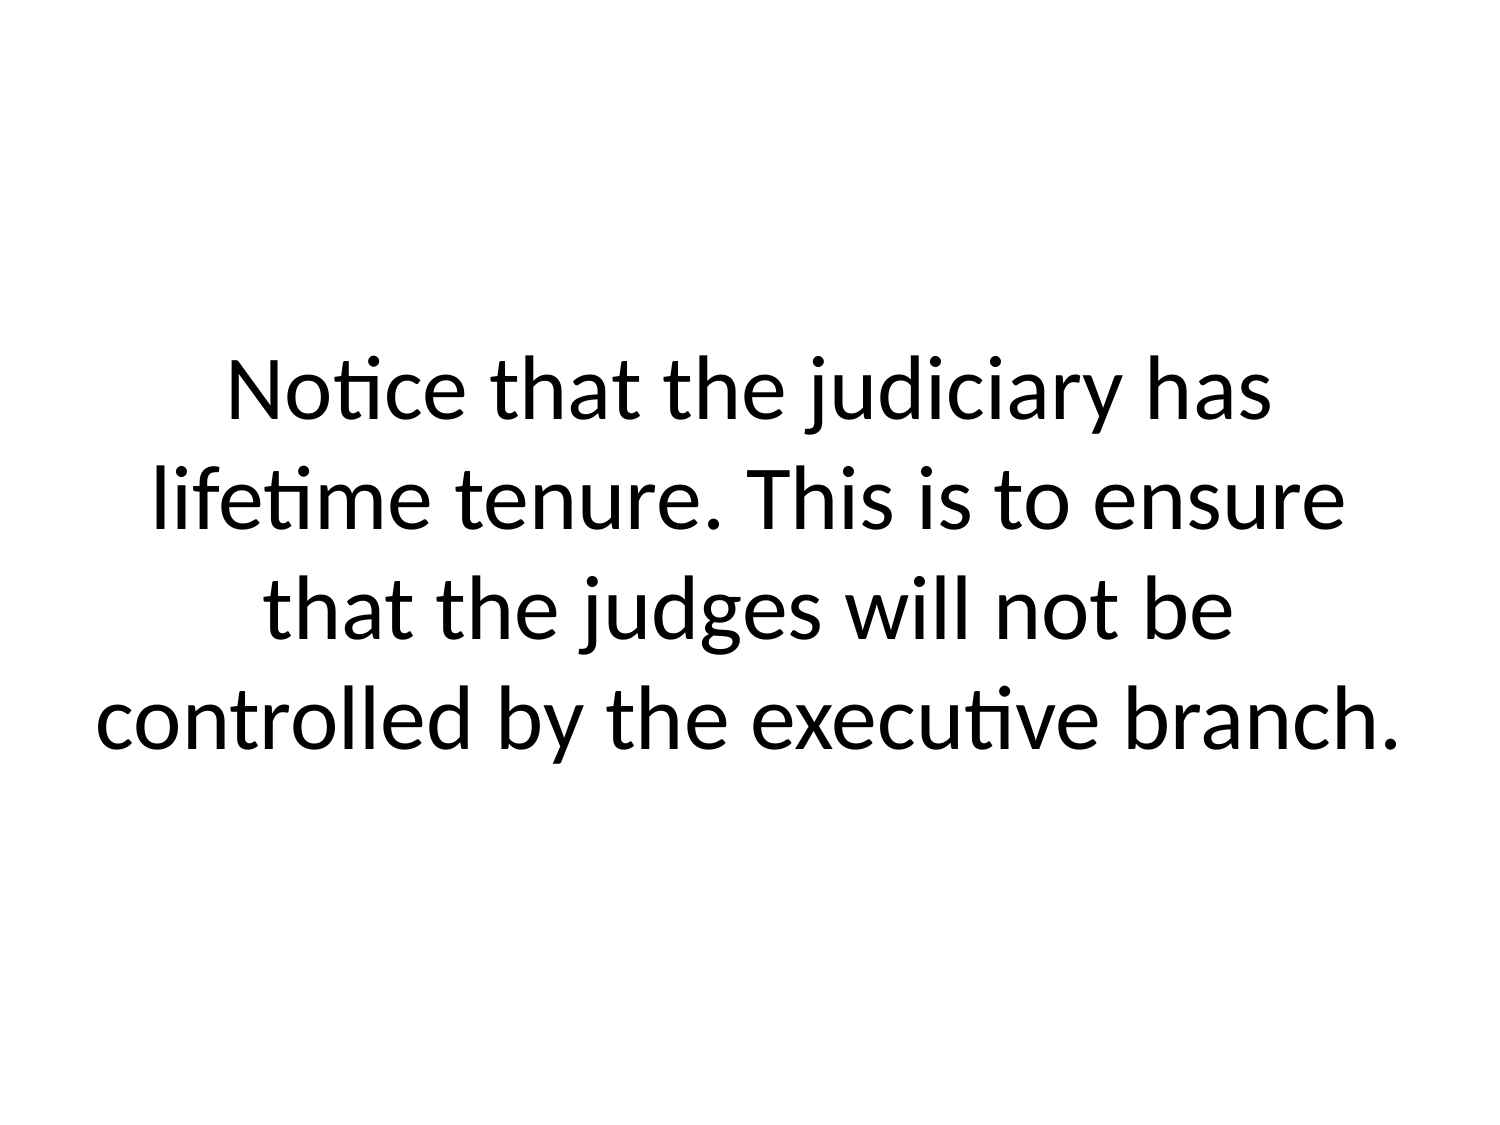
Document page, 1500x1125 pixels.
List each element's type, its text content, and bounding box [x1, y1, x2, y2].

title Notice that the judiciary has lifetime tenure. This is to ensure that the judges will not be controlled by the executive branch. [74, 44, 1426, 1051]
